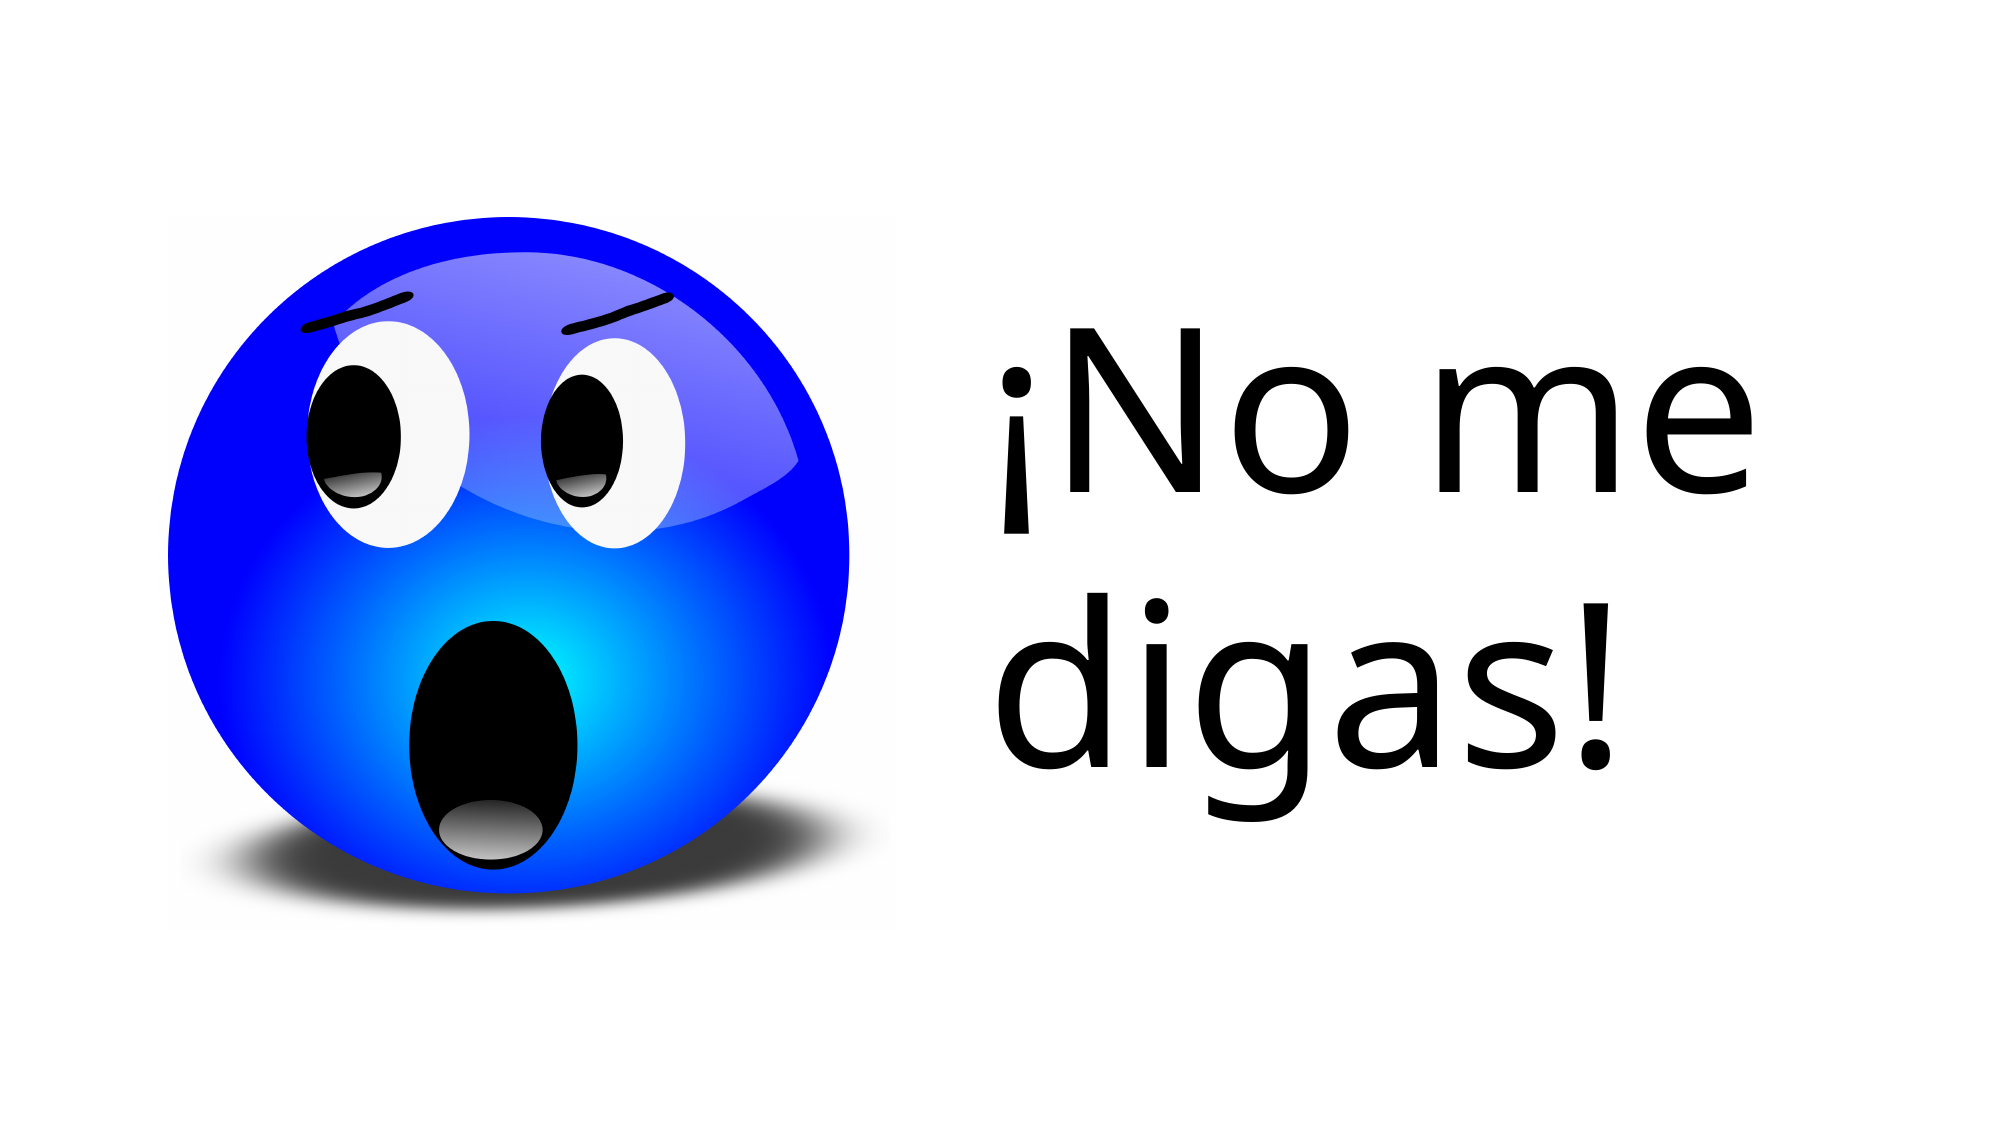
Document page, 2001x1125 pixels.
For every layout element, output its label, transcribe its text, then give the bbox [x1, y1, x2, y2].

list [168, 217, 898, 932]
text_box ¡No me digas! [971, 255, 1980, 821]
